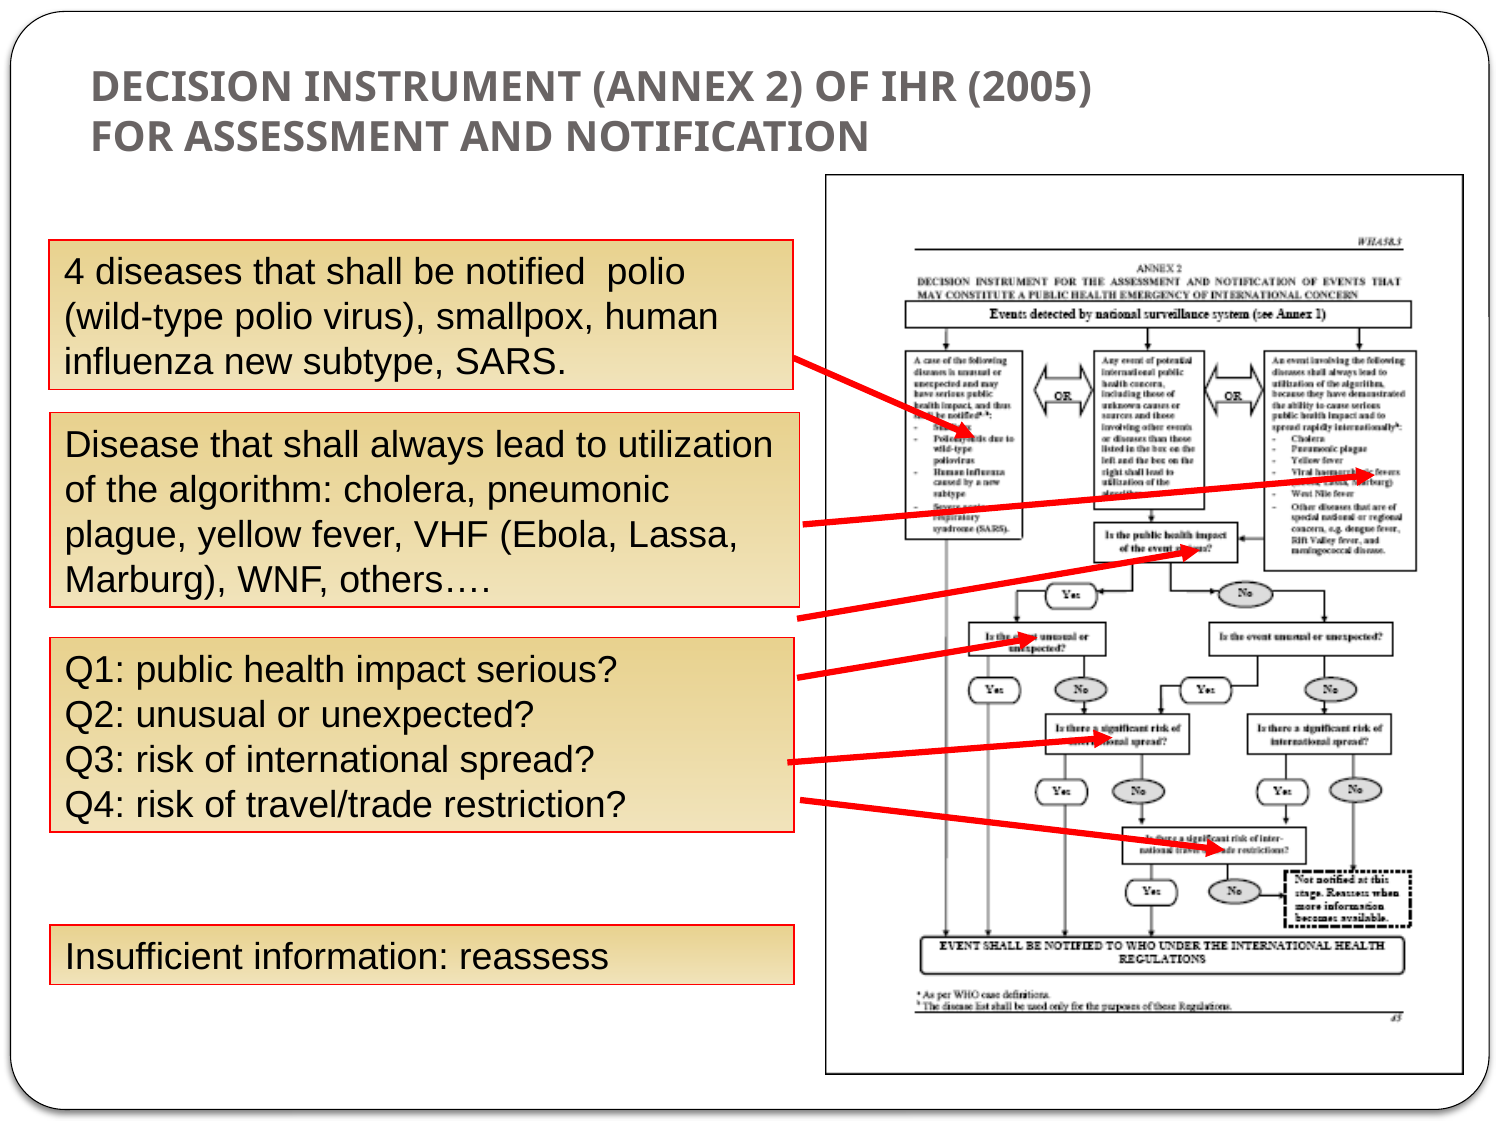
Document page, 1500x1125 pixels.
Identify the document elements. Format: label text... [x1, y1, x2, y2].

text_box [49, 412, 1376, 610]
text_box Insufficient information: reassess [50, 924, 794, 985]
text_box 4 diseases that shall be notified polio (wild-type polio virus), smallpox, human influenza new subtype, SARS. [49, 239, 794, 390]
title DECISION INSTRUMENT (ANNEX 2) OF IHR (2005) FOR ASSESSMENT AND NOTIFICATION [75, 45, 1425, 175]
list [824, 174, 1464, 1076]
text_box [49, 549, 1226, 903]
